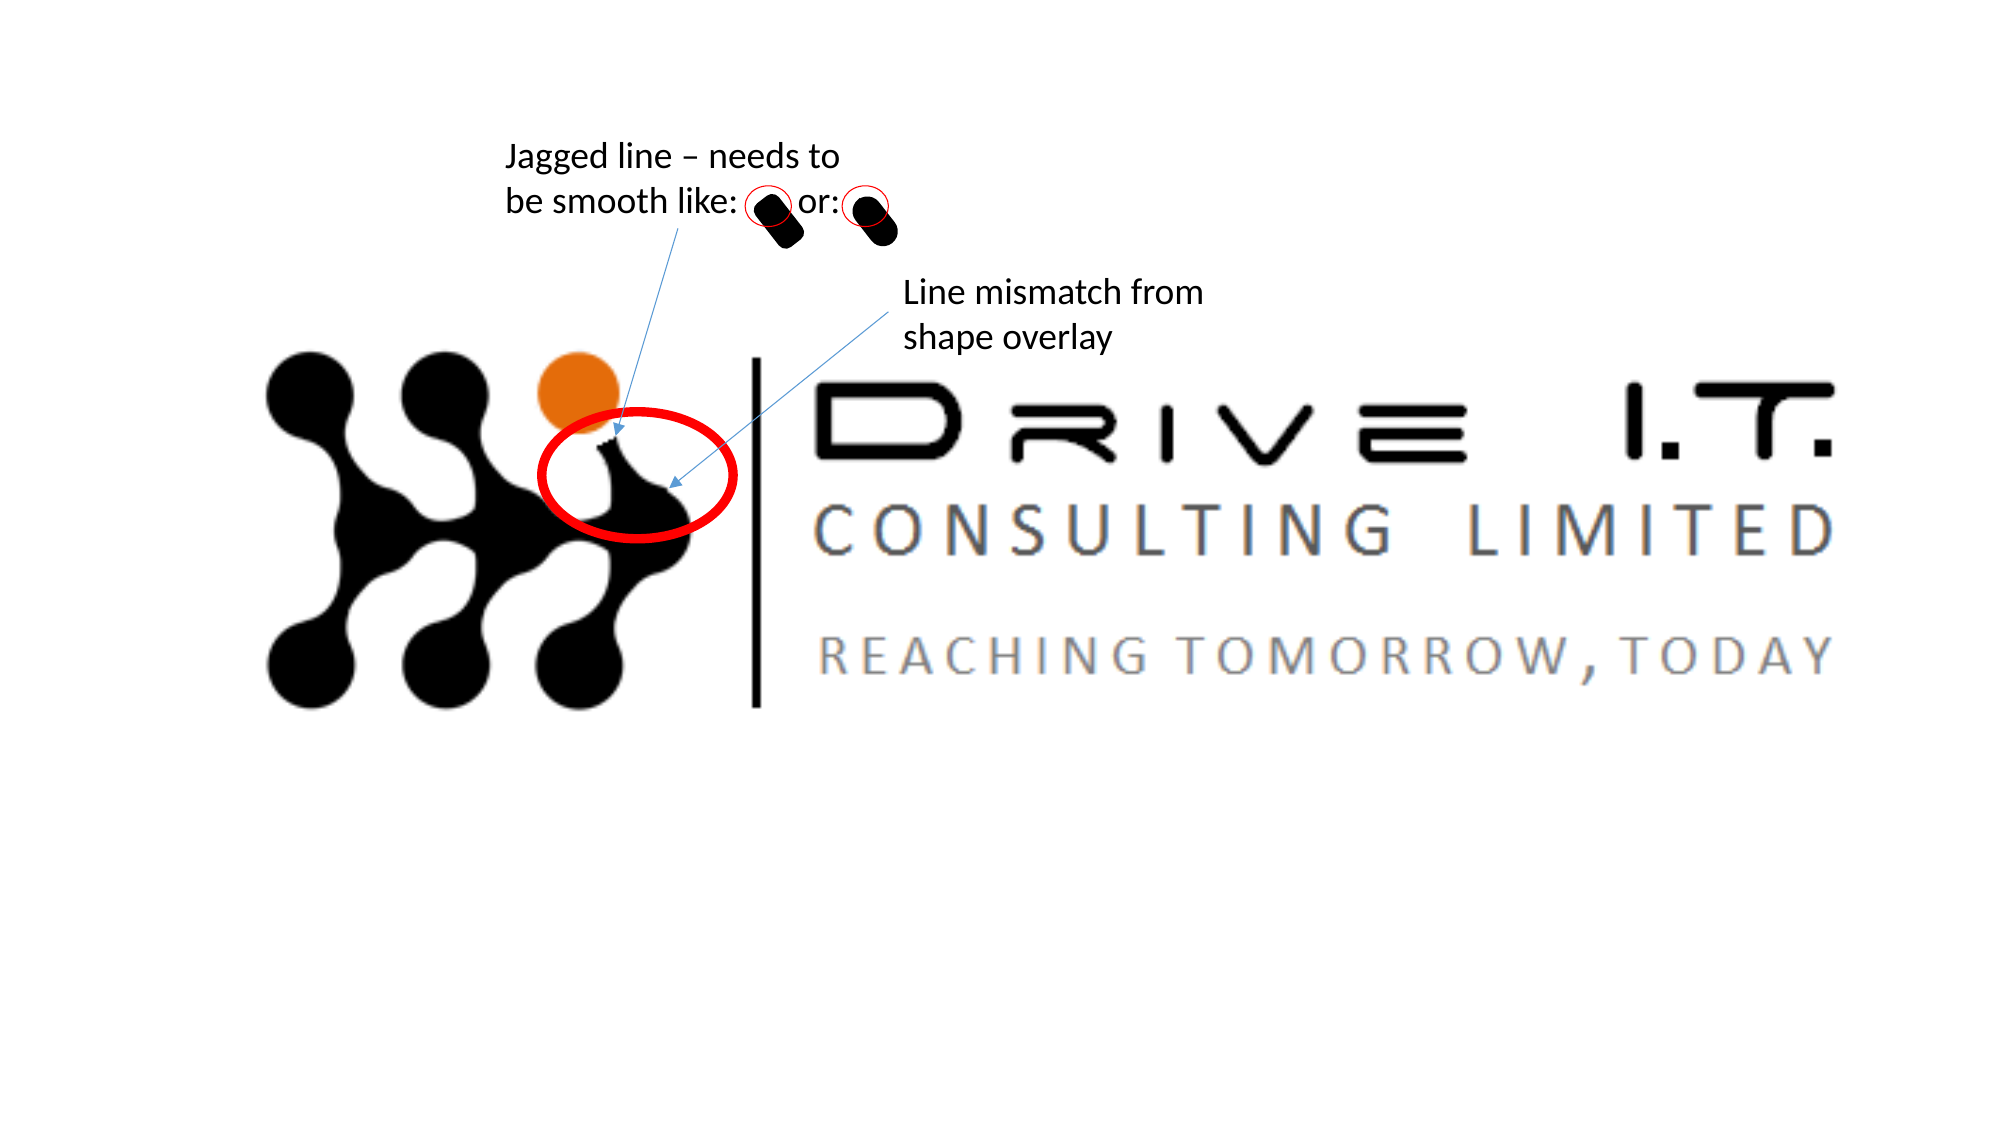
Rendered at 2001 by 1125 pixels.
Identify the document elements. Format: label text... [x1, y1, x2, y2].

text_box [861, 214, 898, 247]
text_box Line mismatch from shape overlay [888, 259, 1264, 344]
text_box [669, 312, 889, 489]
picture [247, 344, 1858, 718]
text_box [744, 184, 793, 228]
text_box [765, 213, 805, 249]
text_box Jagged line – needs to be smooth like: or: [490, 123, 866, 229]
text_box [615, 229, 678, 436]
text_box [841, 184, 890, 228]
